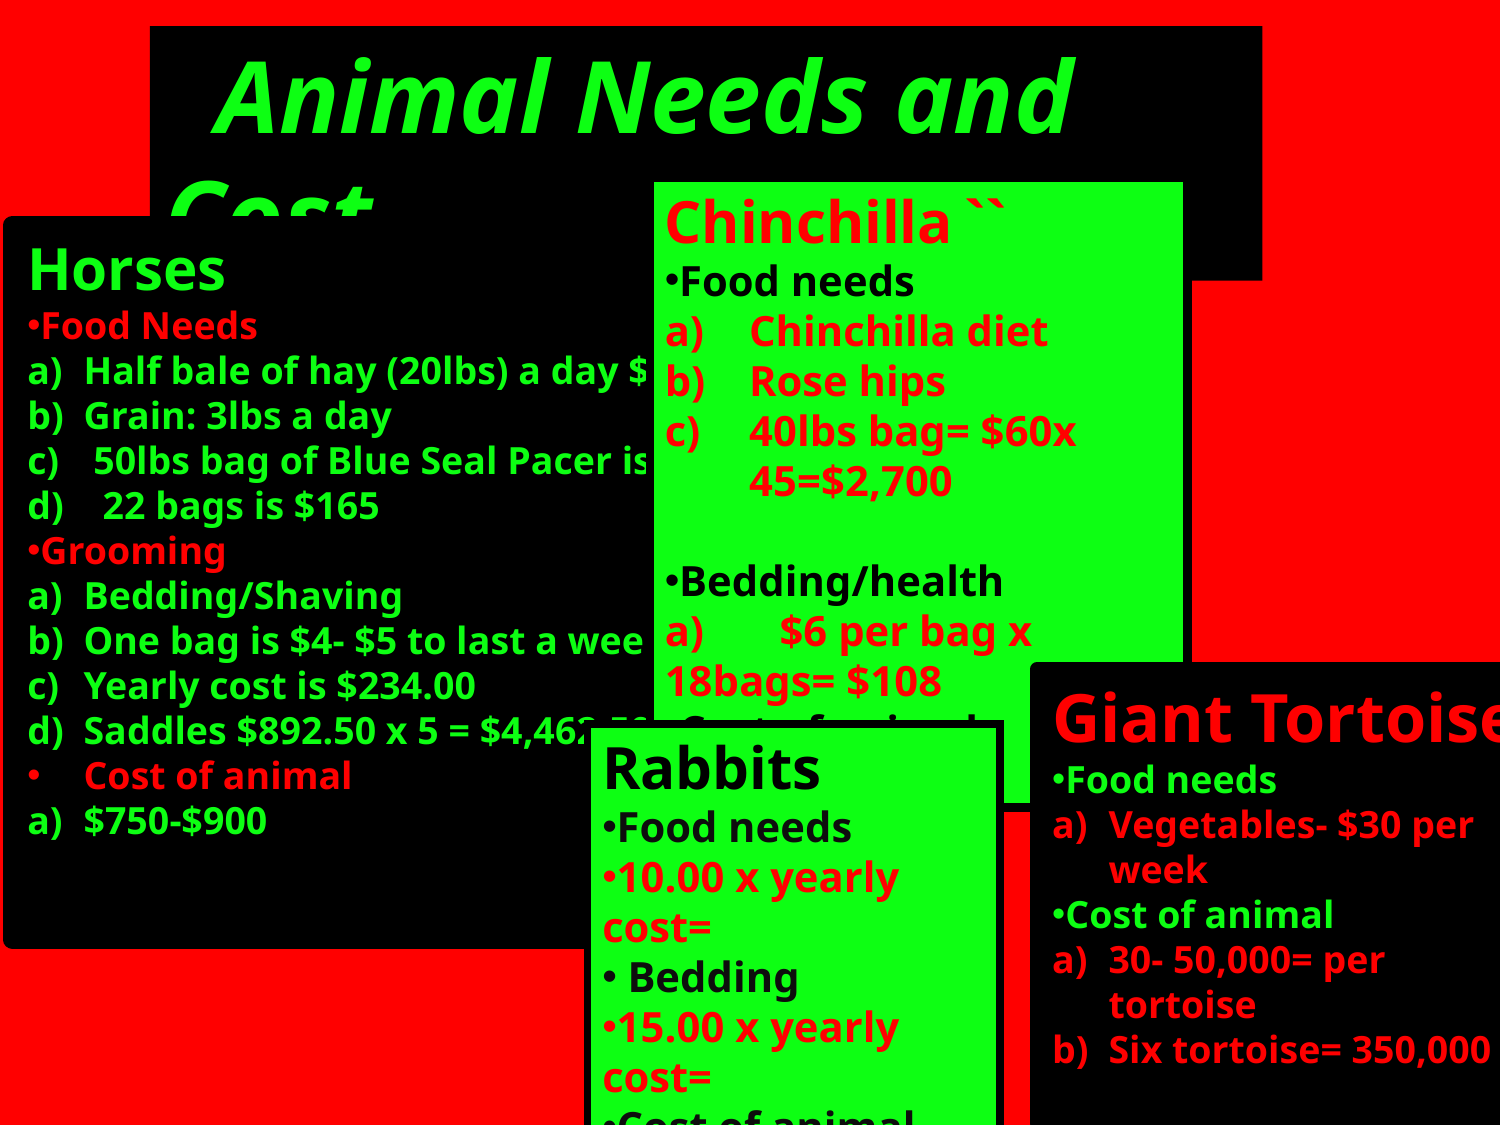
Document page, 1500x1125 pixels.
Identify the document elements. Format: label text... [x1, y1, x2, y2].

text_box Giant Tortoise Food needs Vegetables- $30 per week Cost of animal 30- 50,000= per tortoise Six tortoise= 350,000 [1037, 668, 1500, 1124]
text_box Animal Needs and Cost [149, 26, 1263, 281]
text_box Horses Food Needs Half bale of hay (20lbs) a day $10 Grain: 3lbs a day 50lbs bag of Blue Seal Pacer is $7.50 d) 22 bags is $165 Grooming Bedding/Shaving One bag is $4- $5 to last a week Yearly cost is $234.00 Saddles $892.50 x 5 = $4,462.50 Cost of animal a) $750-$900 [12, 224, 649, 940]
text_box Chinchilla `` Food needs Chinchilla diet Rose hips 40lbs bag= $60x 45=$2,700 Bedding/health a) $6 per bag x 18bags= $108 Cost of animal $125 x 6= $750` [649, 177, 1188, 808]
text_box Rabbits Food needs 10.00 x yearly cost= Bedding 15.00 x yearly cost= Cost of animal 15.00 x 10= 150.00 [587, 723, 1000, 1125]
